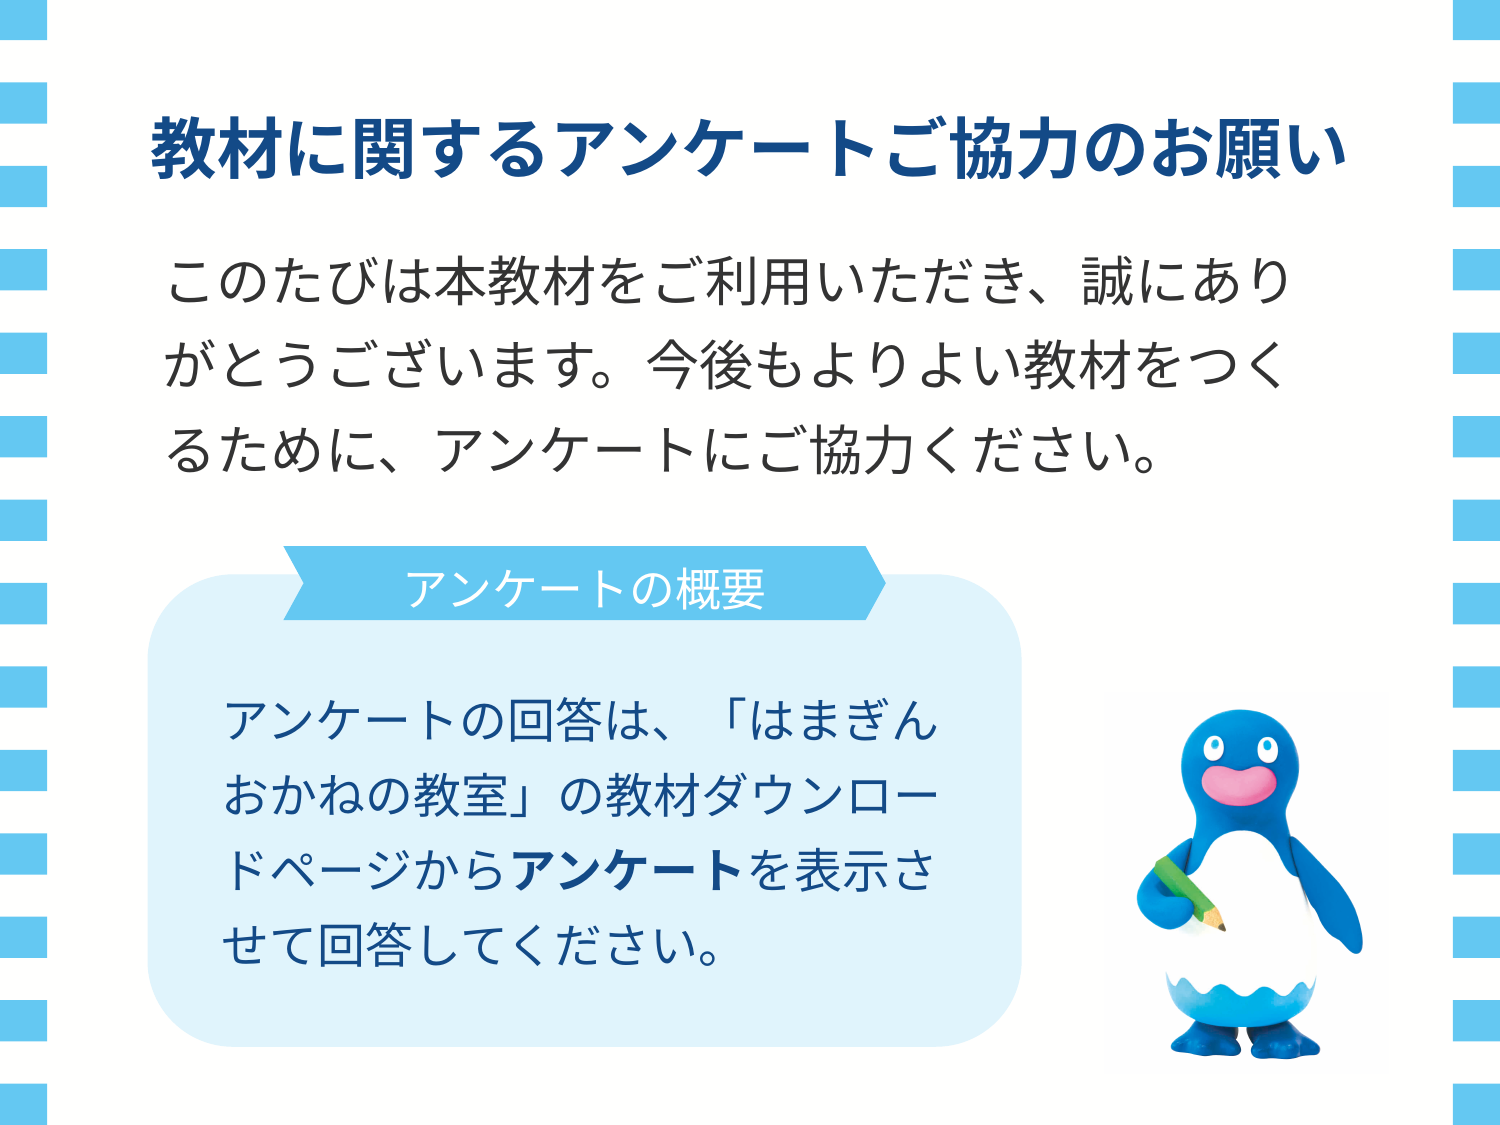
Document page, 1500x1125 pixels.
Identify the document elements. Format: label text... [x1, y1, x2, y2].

text_box [146, 573, 1023, 1048]
text_box アンケートの概要 [281, 545, 888, 622]
text_box アンケートの回答は、「はまぎん おかねの教室」の教材ダウンロードページからアンケートを表示させて回答してください。 [206, 666, 975, 1001]
title 教材に関するアンケートご協力のお願い [103, 42, 1397, 261]
picture [1104, 692, 1389, 1075]
list このたびは本教材をご利用いただき、誠にありがとうございます。今後もよりよい教材をつくるために、アンケートにご協力ください。 [147, 219, 1353, 575]
